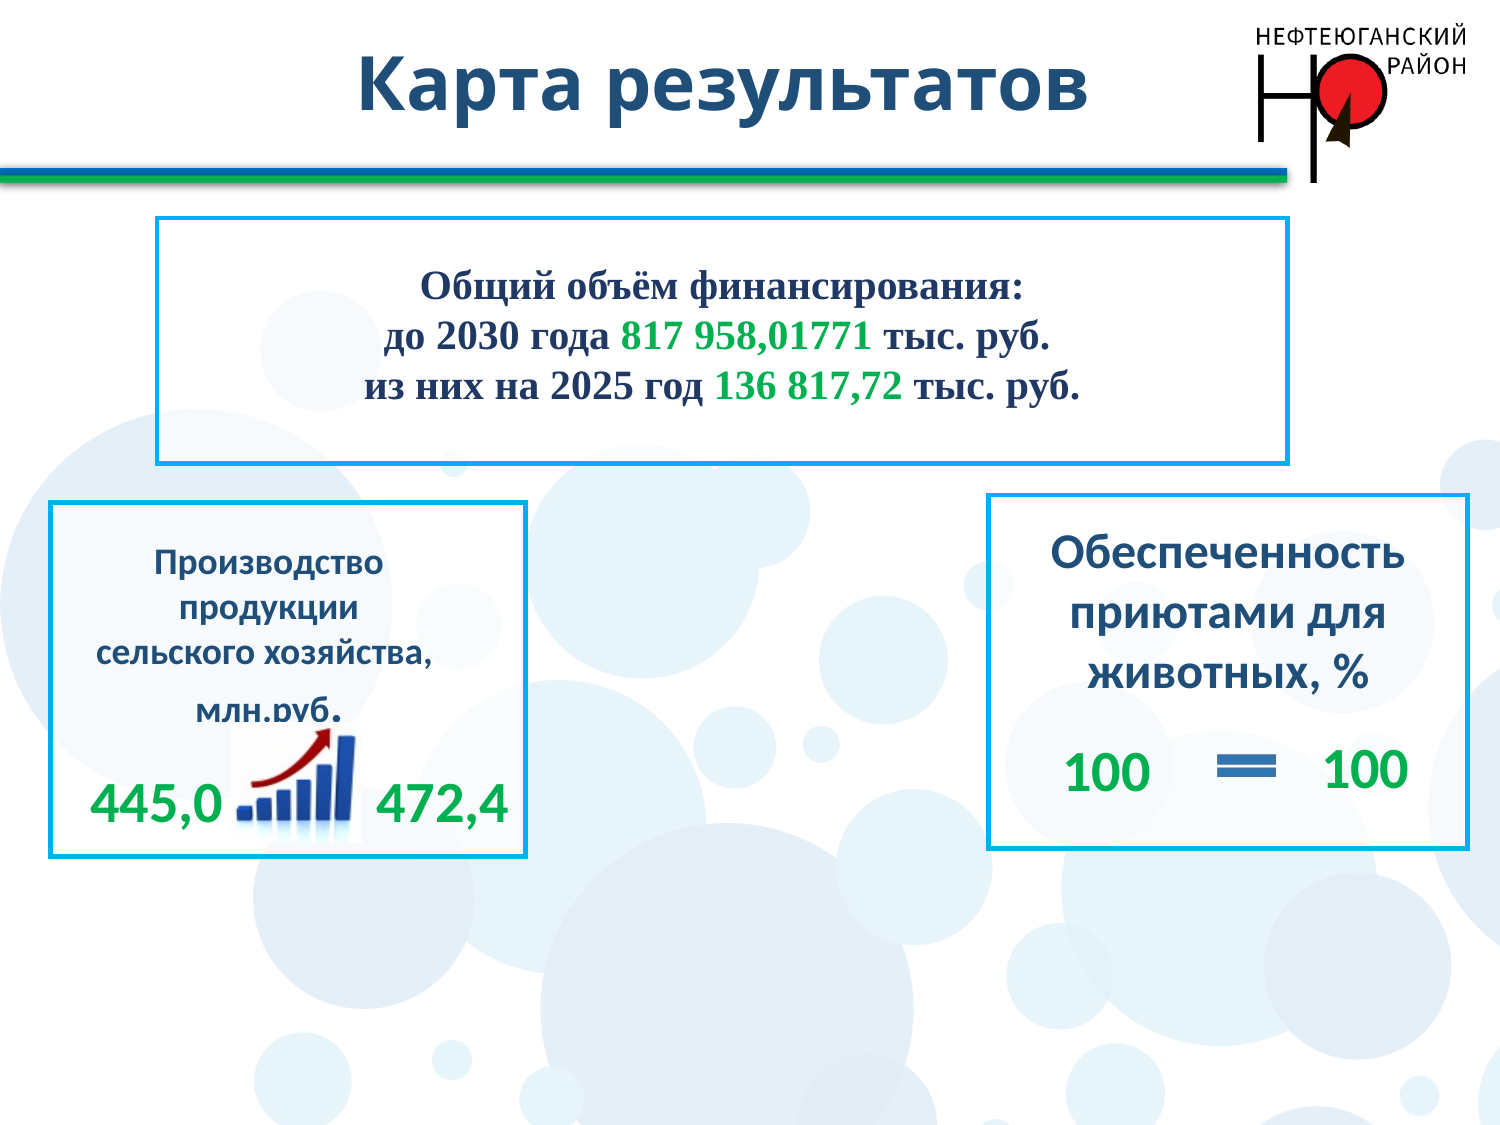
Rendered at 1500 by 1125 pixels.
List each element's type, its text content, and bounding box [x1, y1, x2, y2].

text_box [0, 168, 1257, 183]
text_box [50, 502, 527, 858]
picture [1217, 753, 1276, 777]
text_box Производство продукции сельского хозяйства, млн.руб. [81, 529, 457, 756]
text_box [157, 217, 1288, 464]
text_box 472,4 [362, 756, 549, 842]
picture [230, 722, 362, 843]
text_box 445,0 [75, 756, 230, 841]
picture [1257, 23, 1465, 183]
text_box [988, 494, 1468, 849]
text_box Карта результатов [50, 32, 1257, 134]
